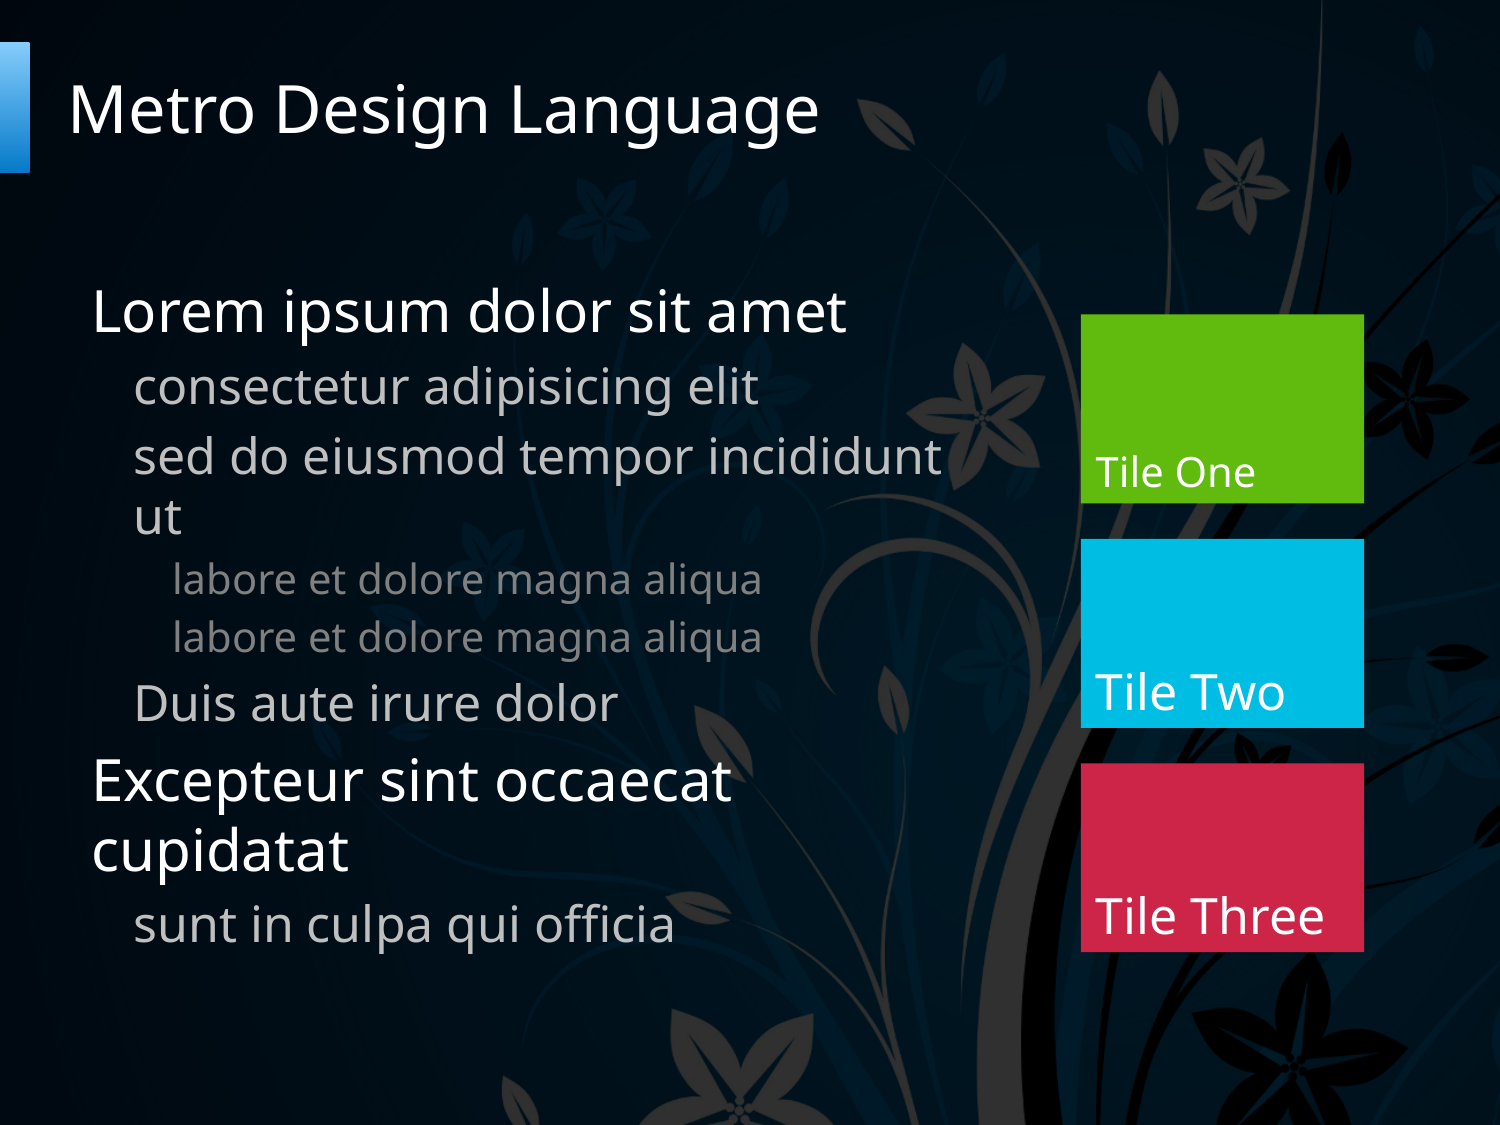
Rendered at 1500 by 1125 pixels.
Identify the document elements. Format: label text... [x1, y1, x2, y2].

list Tile Two [1080, 538, 1365, 728]
list Tile Three [1080, 763, 1365, 953]
title Metro Design Language [53, 42, 1117, 171]
list Lorem ipsum dolor sit amet consectetur adipisicing elit sed do eiusmod tempor incididunt ut labore et dolore magna aliqua labore et dolore magna aliqua Duis aute irure dolor Excepteur sint occaecat cupidatat sunt in culpa qui officia [76, 267, 975, 1010]
list Tile One [1080, 314, 1365, 504]
